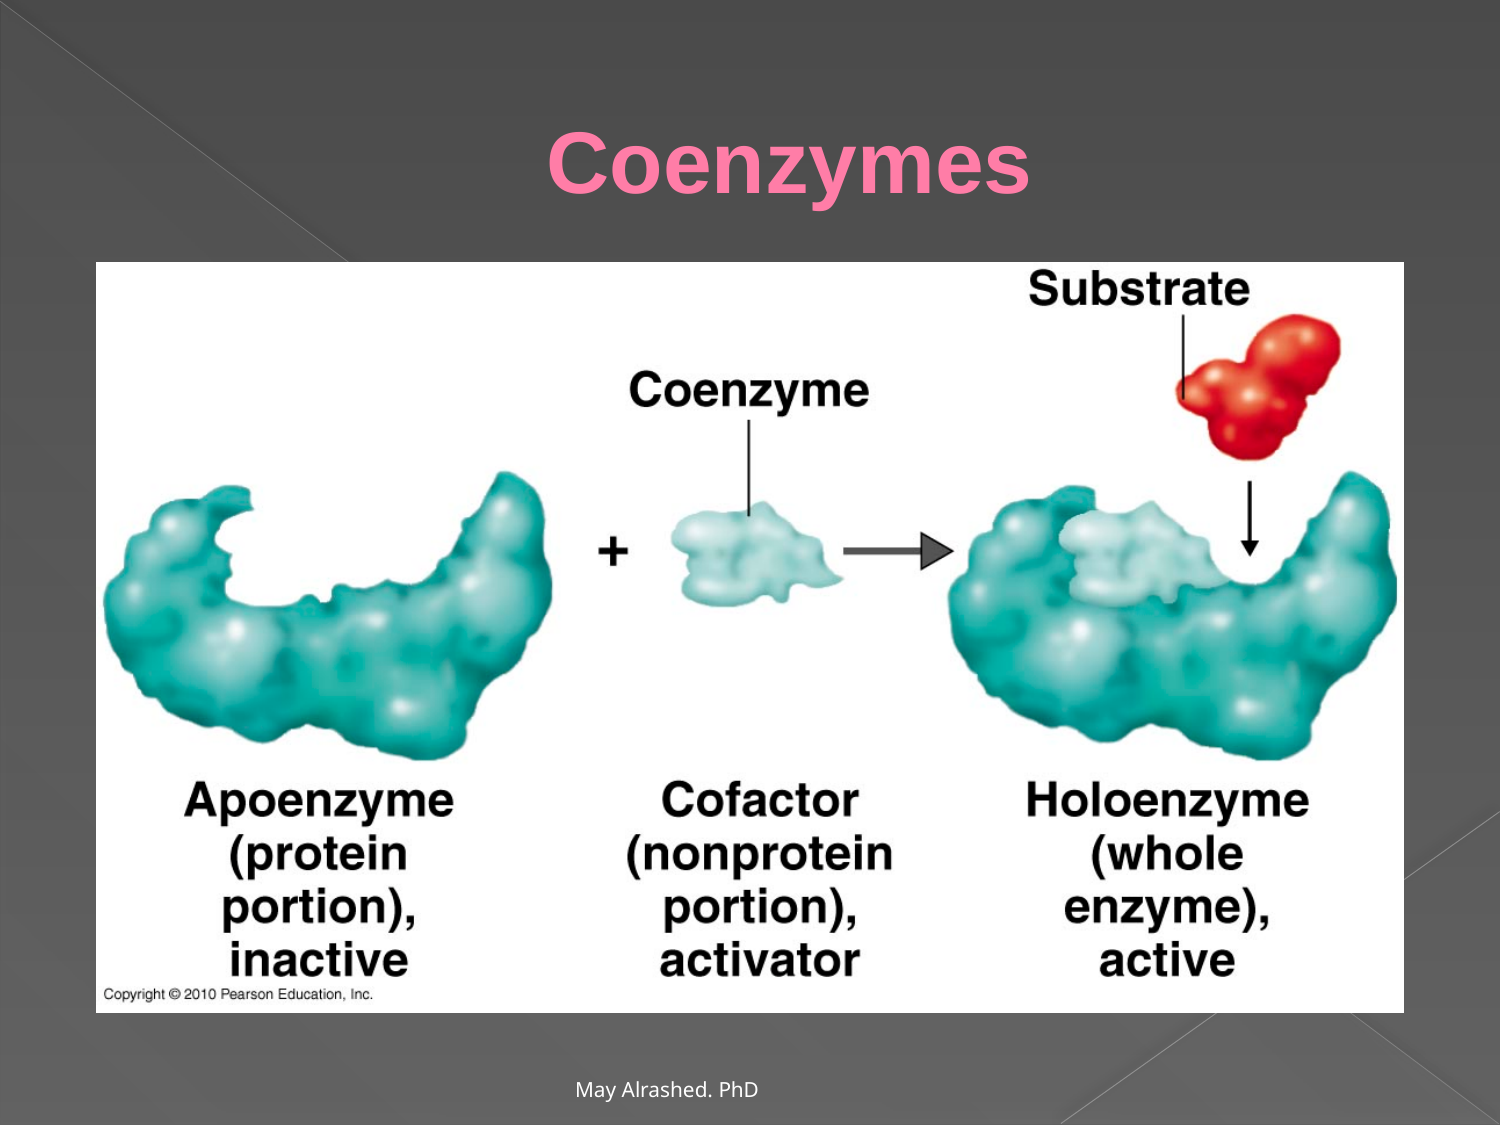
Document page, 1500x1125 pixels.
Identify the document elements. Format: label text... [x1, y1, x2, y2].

title Coenzymes [75, 43, 1425, 274]
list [96, 262, 1404, 1013]
footer May Alrashed. PhD [75, 1063, 774, 1113]
